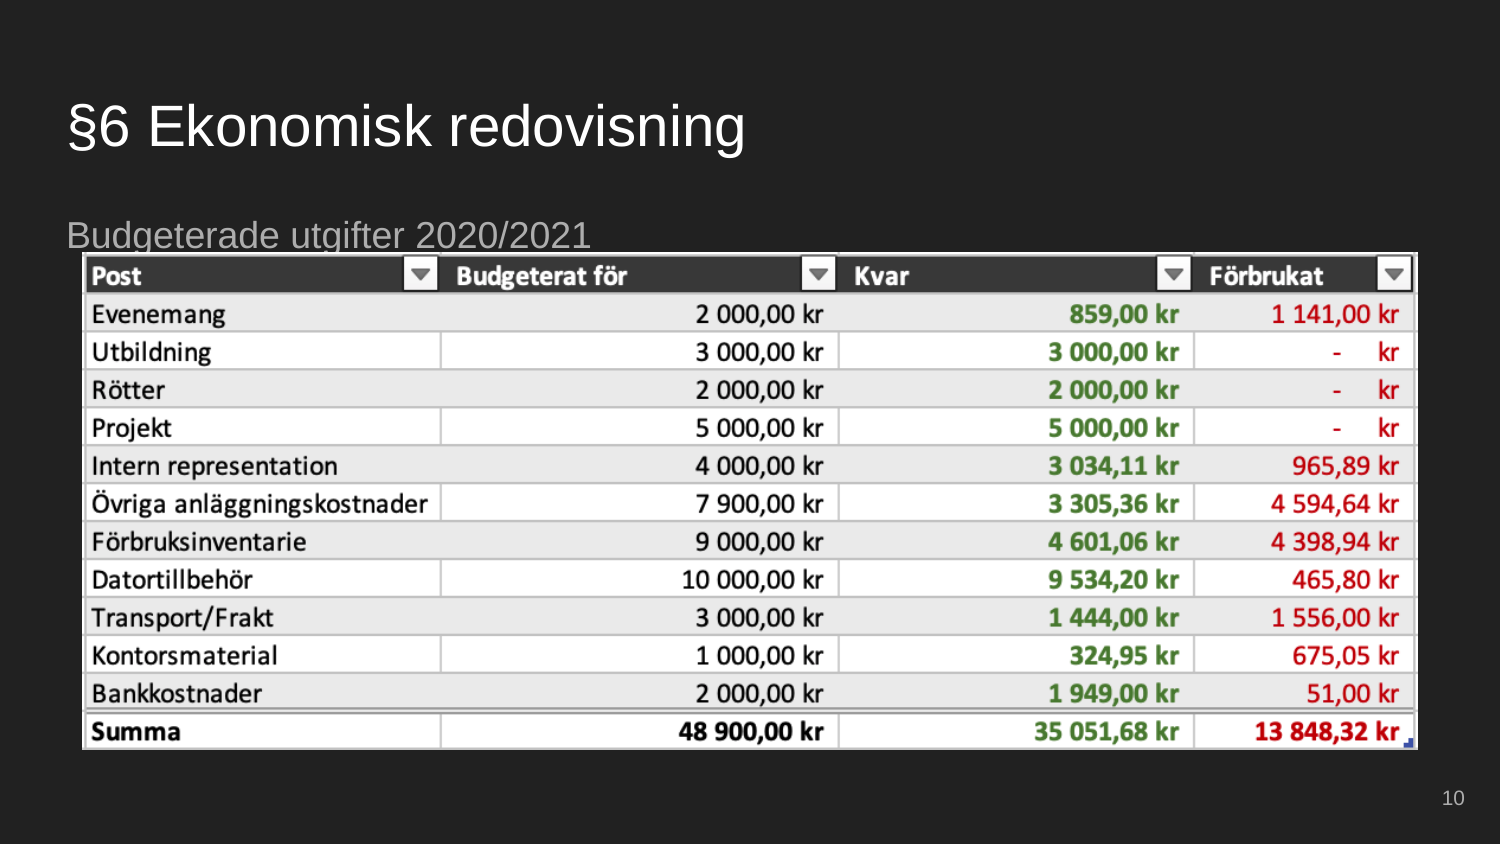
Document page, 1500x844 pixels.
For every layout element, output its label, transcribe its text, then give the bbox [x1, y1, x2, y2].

slide_number ‹#› [1389, 764, 1480, 830]
list Budgeterade utgifter 2020/2021 [51, 189, 1449, 750]
title §6 Ekonomisk redovisning [51, 72, 1449, 167]
picture [82, 251, 1418, 750]
